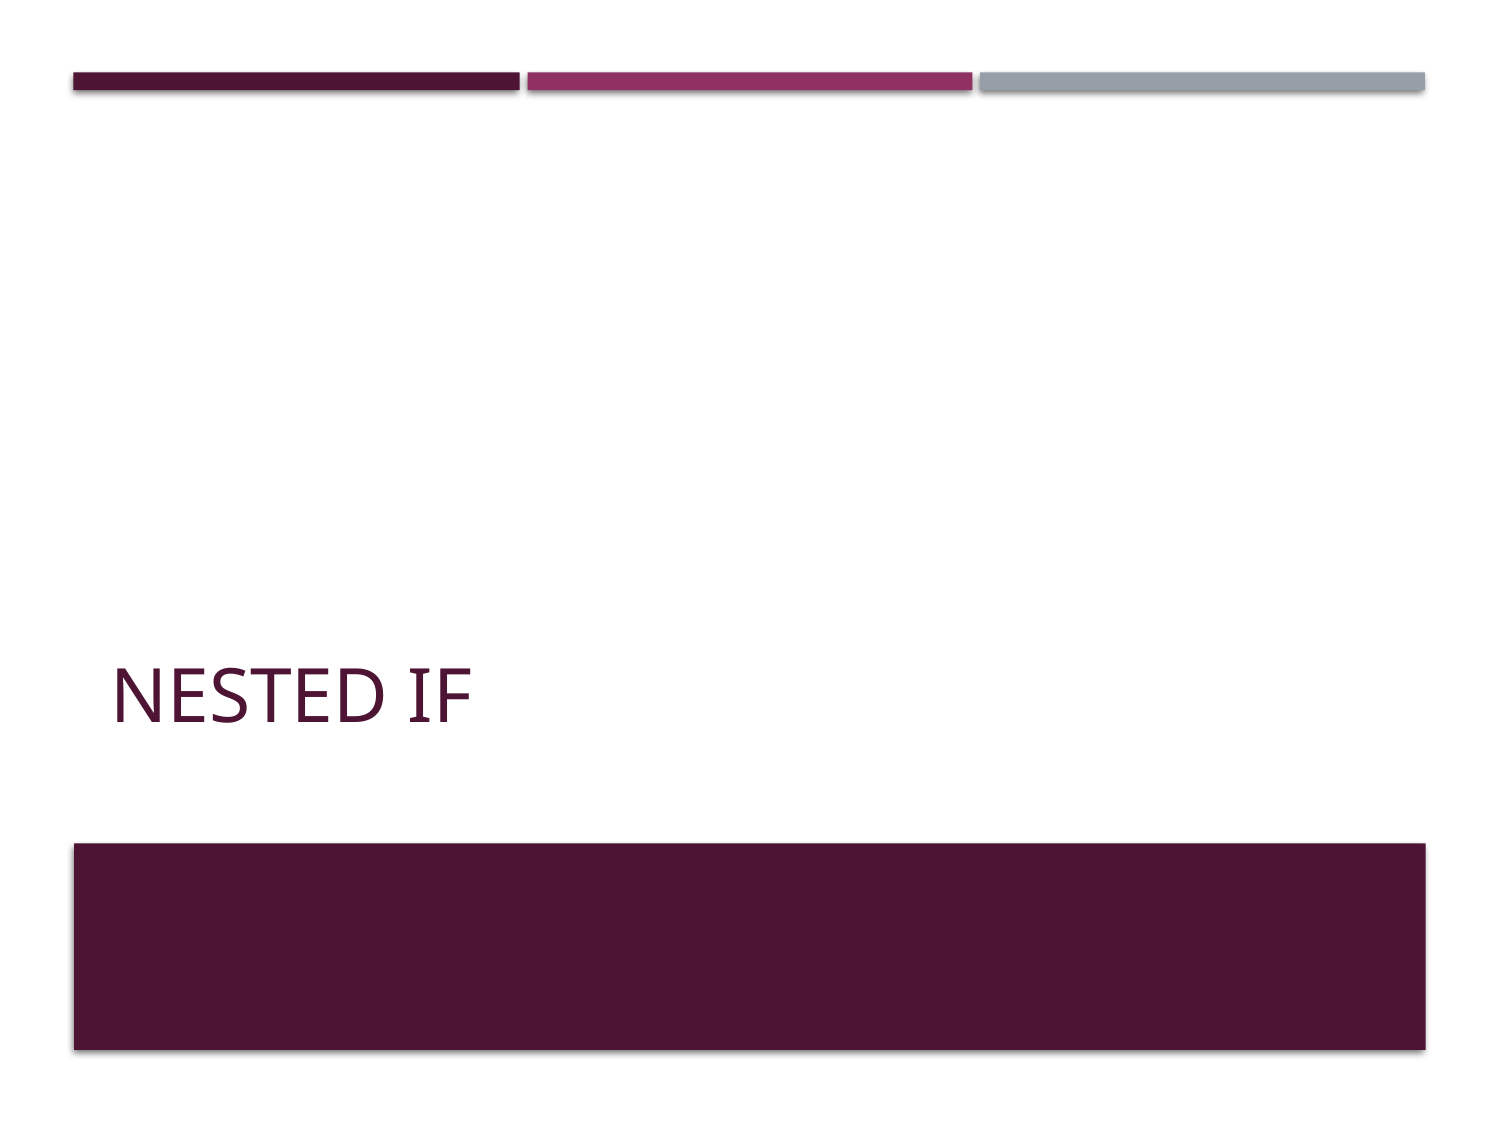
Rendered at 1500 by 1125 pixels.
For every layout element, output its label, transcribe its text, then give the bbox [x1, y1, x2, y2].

title Nested if [95, 498, 1406, 745]
